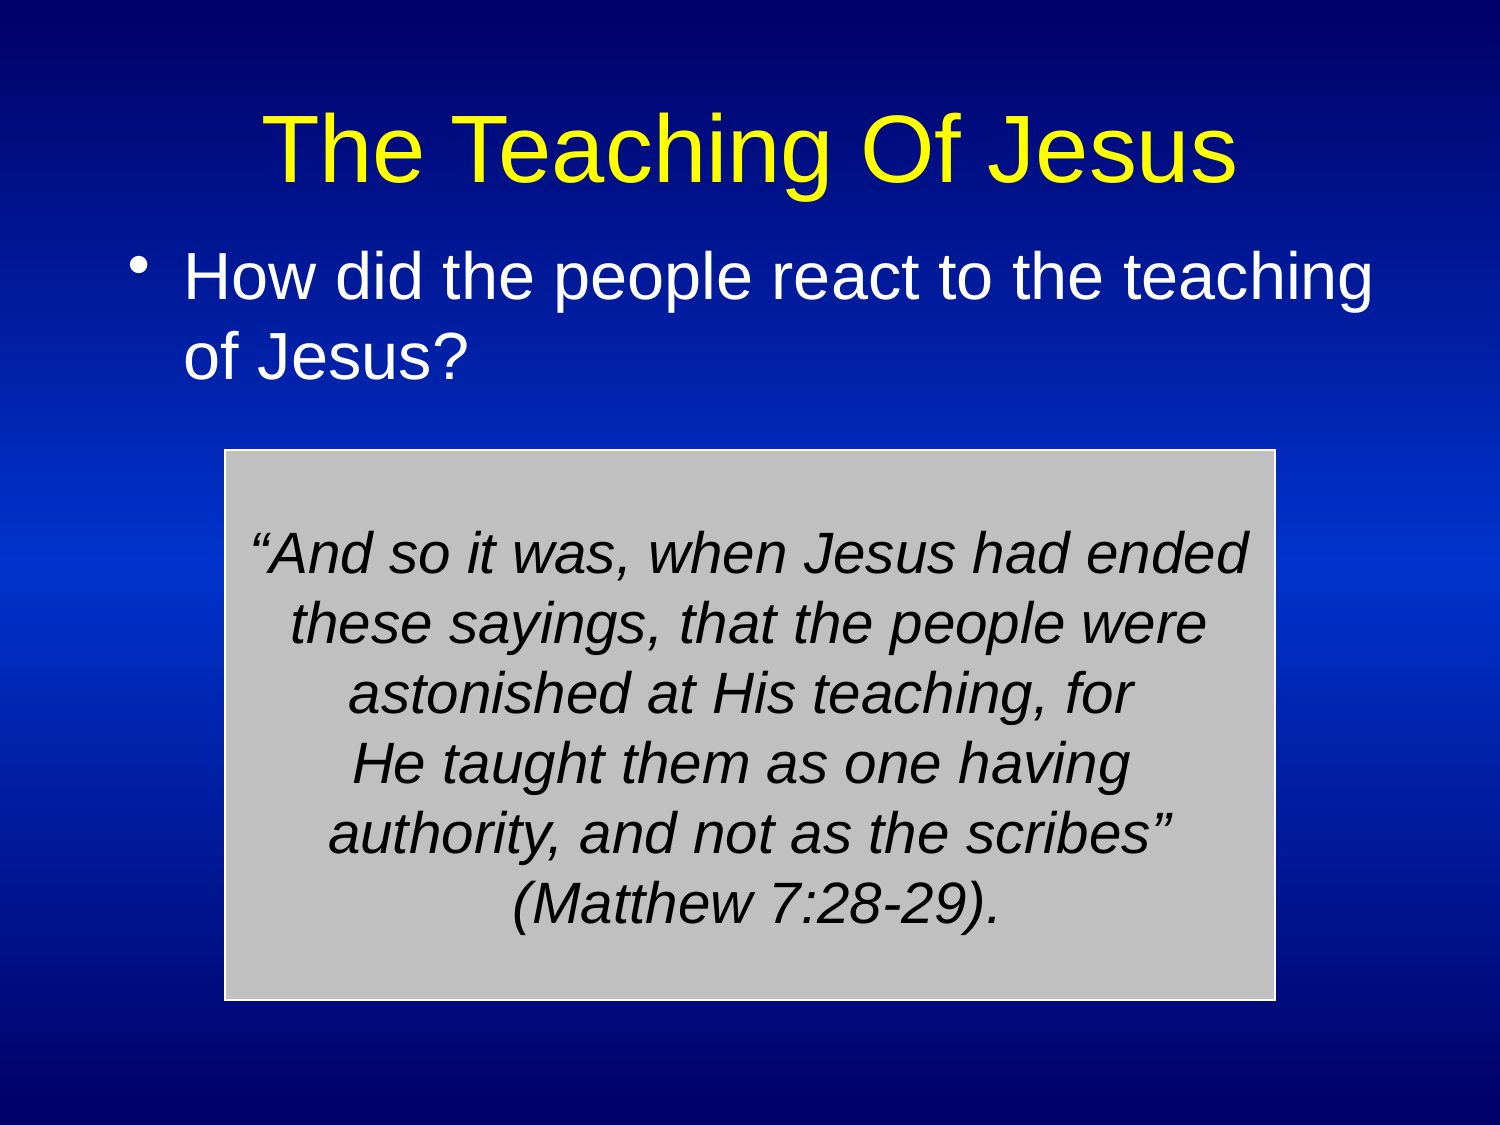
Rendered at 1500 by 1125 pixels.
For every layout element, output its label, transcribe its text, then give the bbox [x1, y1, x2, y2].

text_box “And so it was, when Jesus had ended these sayings, that the people were astonished at His teaching, for He taught them as one having authority, and not as the scribes” (Matthew 7:28-29). [224, 450, 1275, 1000]
title The Teaching Of Jesus [37, 50, 1463, 238]
list How did the people react to the teaching of Jesus? [112, 224, 1463, 413]
